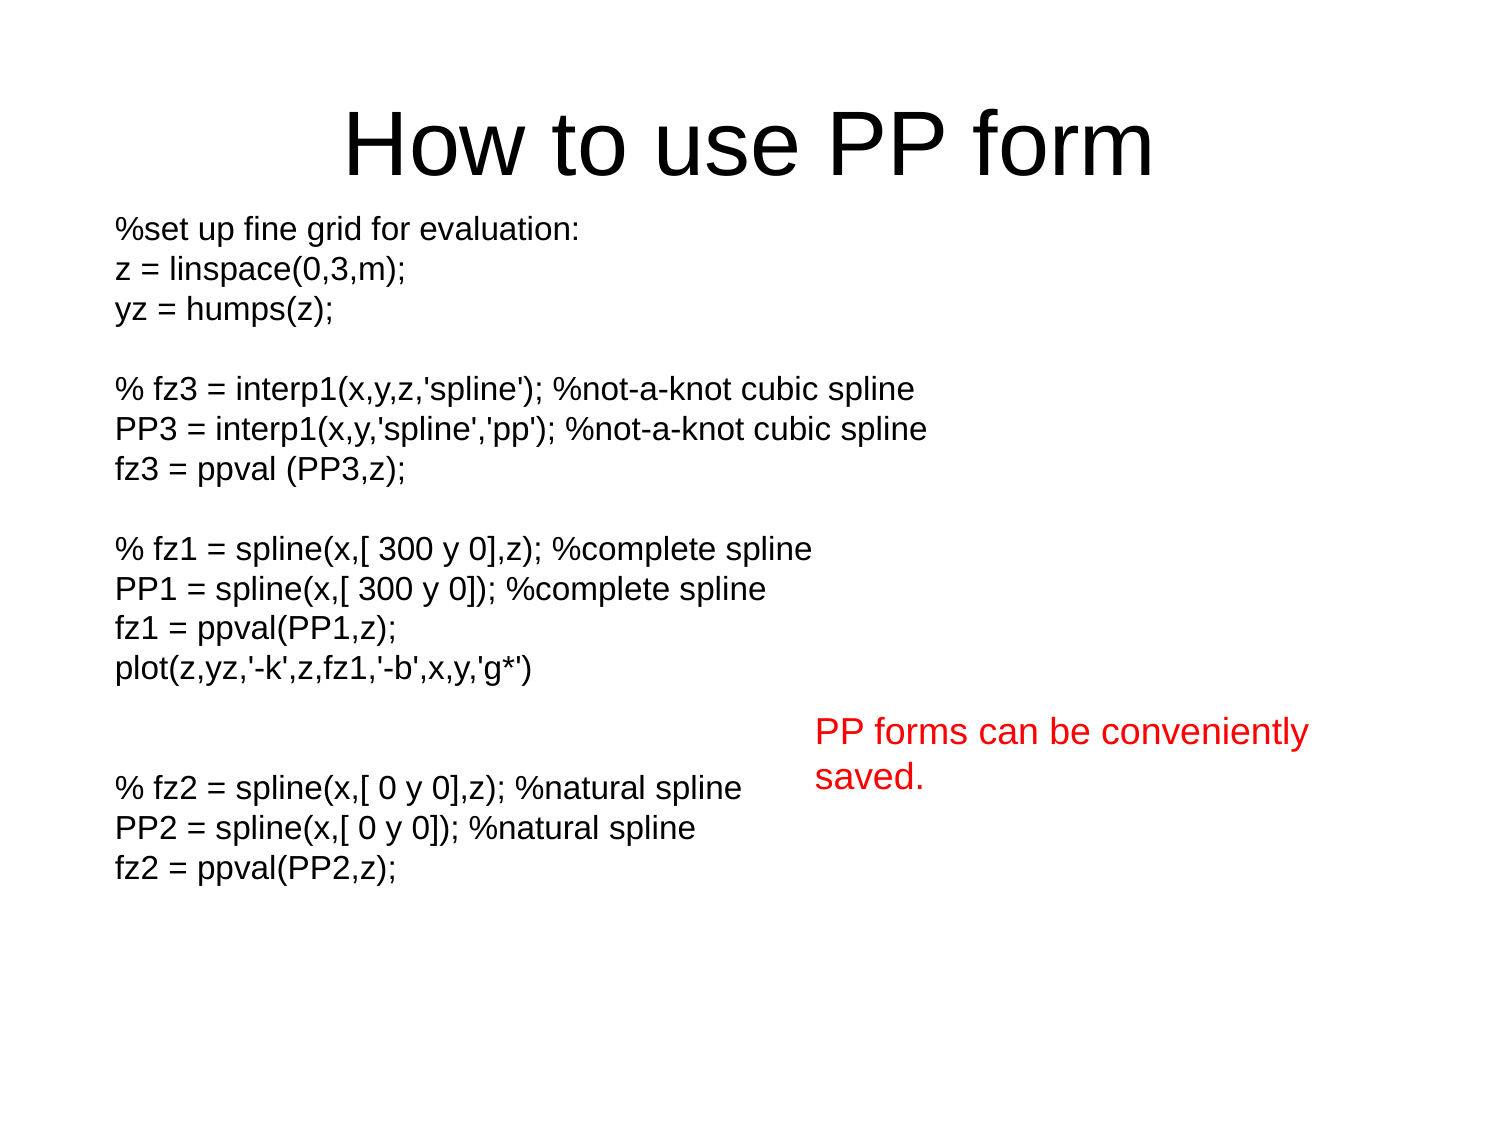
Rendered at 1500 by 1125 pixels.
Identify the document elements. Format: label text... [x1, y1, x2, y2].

text_box %set up fine grid for evaluation: z = linspace(0,3,m); yz = humps(z); % fz3 = interp1(x,y,z,'spline'); %not-a-knot cubic spline PP3 = interp1(x,y,'spline','pp'); %not-a-knot cubic spline fz3 = ppval (PP3,z); % fz1 = spline(x,[ 300 y 0],z); %complete spline PP1 = spline(x,[ 300 y 0]); %complete spline fz1 = ppval(PP1,z); plot(z,yz,'-k',z,fz1,'-b',x,y,'g*') % fz2 = spline(x,[ 0 y 0],z); %natural spline PP2 = spline(x,[ 0 y 0]); %natural spline fz2 = ppval(PP2,z); [99, 199, 1325, 974]
title How to use PP form [74, 44, 1426, 233]
text_box PP forms can be conveniently saved. [799, 699, 1388, 805]
